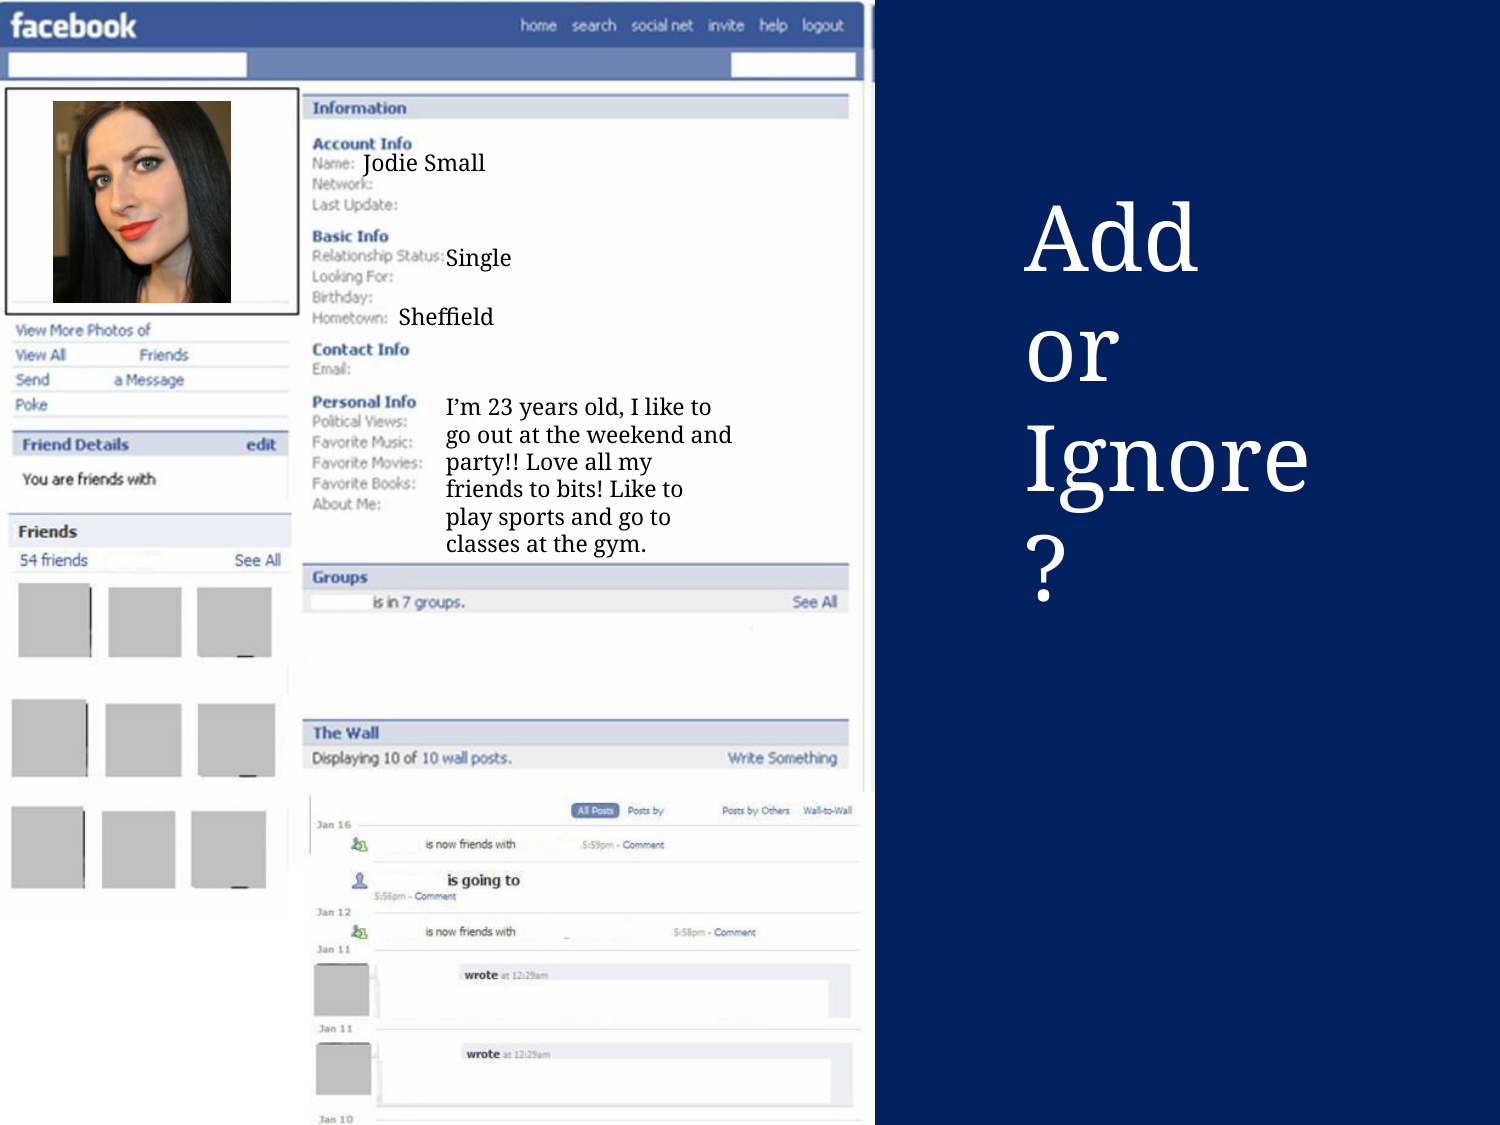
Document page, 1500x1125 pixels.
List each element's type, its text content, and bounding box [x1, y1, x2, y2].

text_box Add or Ignore? [1009, 172, 1329, 628]
picture [0, 0, 875, 1125]
